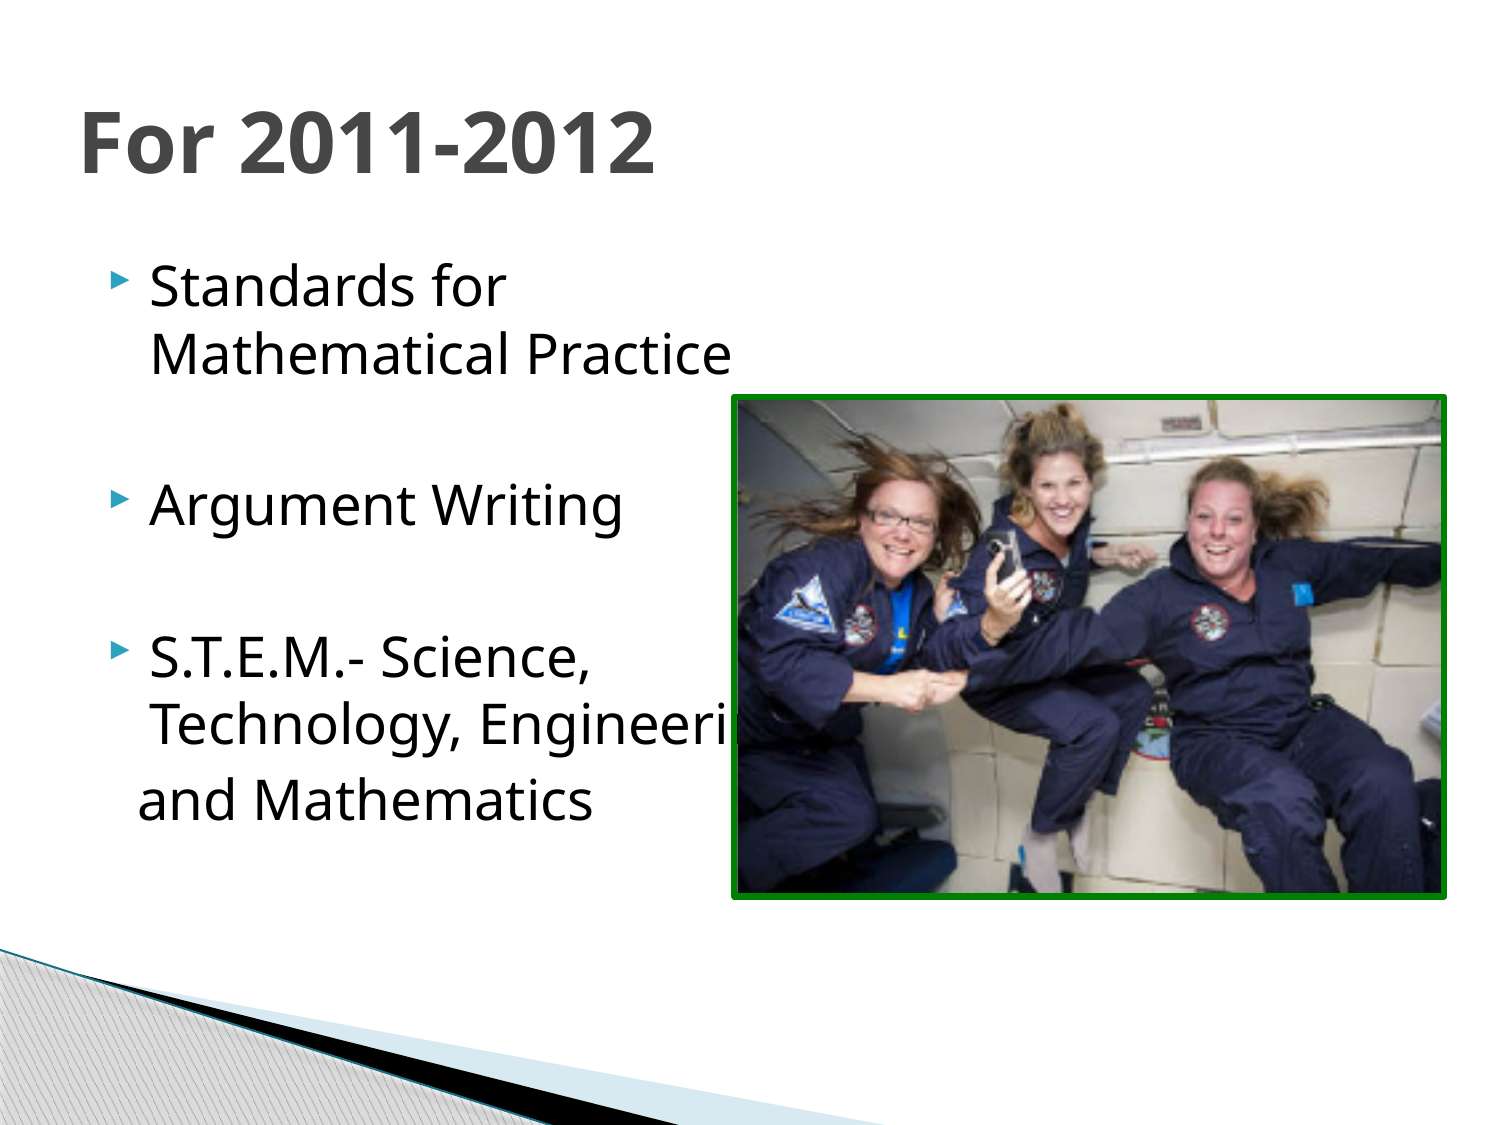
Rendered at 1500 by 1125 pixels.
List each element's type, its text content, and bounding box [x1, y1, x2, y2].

list Standards for Mathematical Practice Argument Writing S.T.E.M.- Science, Technology, Engineering, and Mathematics [75, 243, 838, 1063]
title For 2011-2012 [62, 45, 1438, 233]
picture [737, 399, 1442, 894]
